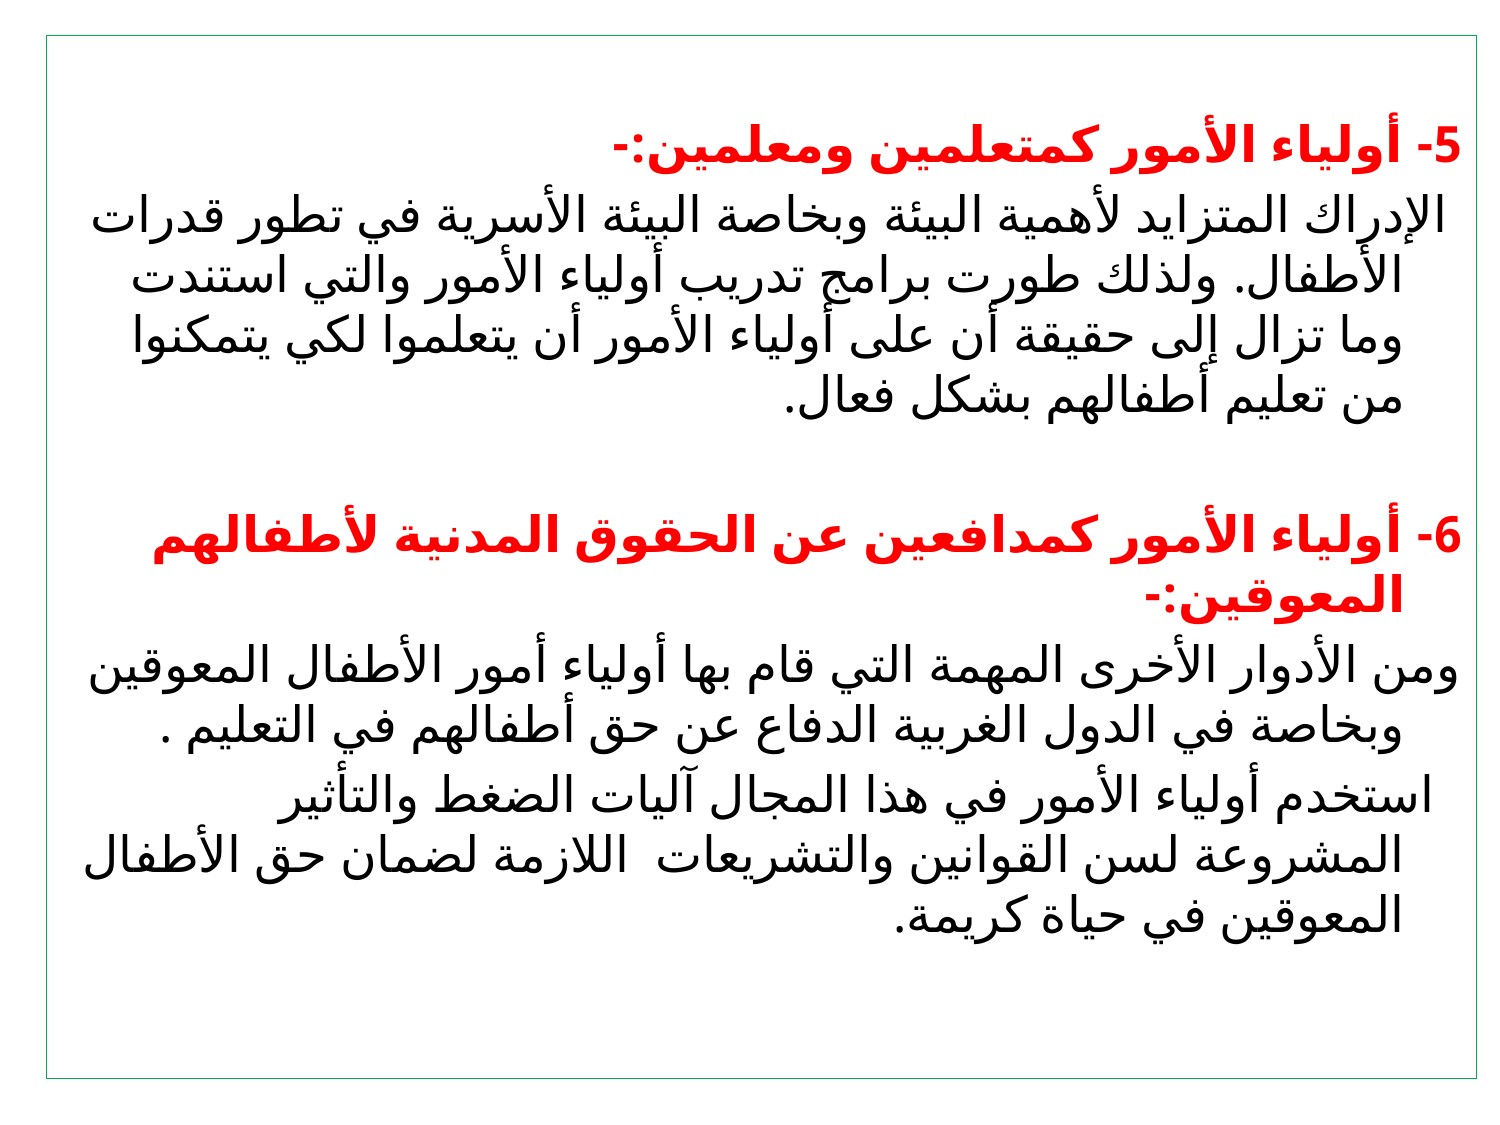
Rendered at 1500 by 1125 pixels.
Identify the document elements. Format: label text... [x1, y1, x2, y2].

list 5- أولياء الأمور كمتعلمين ومعلمين:- الإدراك المتزايد لأهمية البيئة وبخاصة البيئة الأسرية في تطور قدرات الأطفال. ولذلك طورت برامج تدريب أولياء الأمور والتي استندت وما تزال إلى حقيقة أن على أولياء الأمور أن يتعلموا لكي يتمكنوا من تعليم أطفالهم بشكل فعال. 6- أولياء الأمور كمدافعين عن الحقوق المدنية لأطفالهم المعوقين:- ومن الأدوار الأخرى المهمة التي قام بها أولياء أمور الأطفال المعوقين وبخاصة في الدول الغربية الدفاع عن حق أطفالهم في التعليم . استخدم أولياء الأمور في هذا المجال آليات الضغط والتأثير المشروعة لسن القوانين والتشريعات اللازمة لضمان حق الأطفال المعوقين في حياة كريمة. [46, 35, 1477, 1079]
